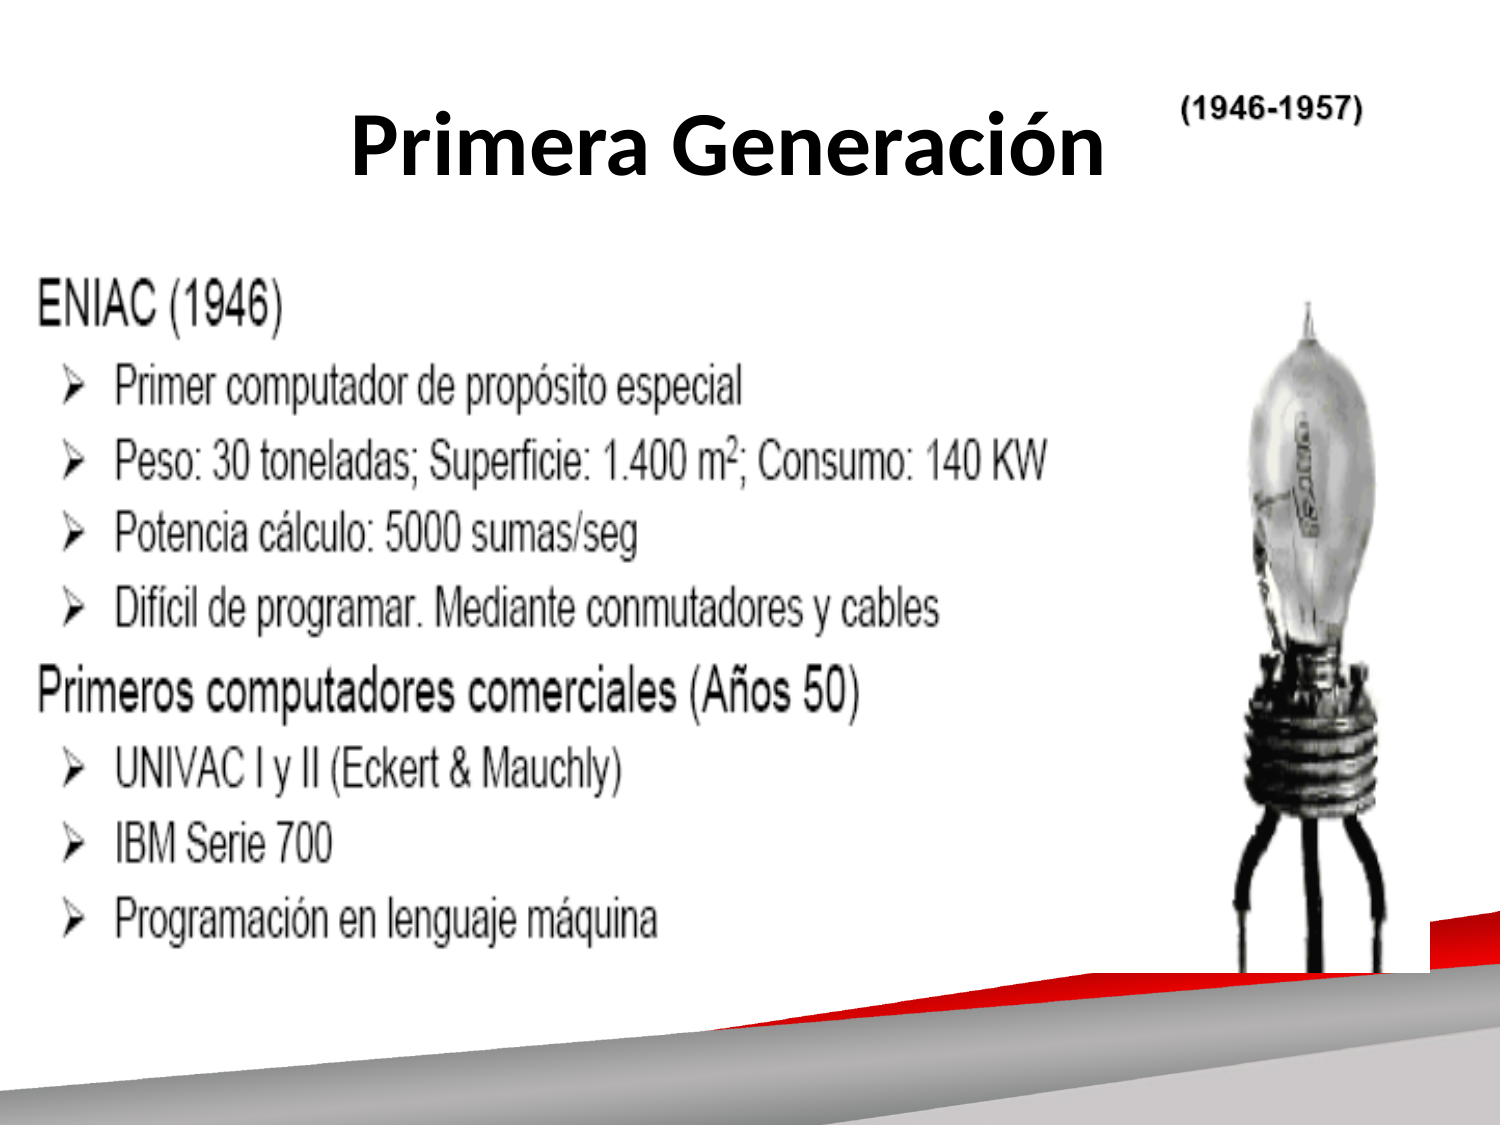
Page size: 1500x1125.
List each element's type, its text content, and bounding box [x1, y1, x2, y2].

picture [0, 911, 1500, 1125]
title Primera Generación [75, 45, 1425, 233]
picture [1171, 70, 1390, 132]
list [34, 269, 1430, 973]
